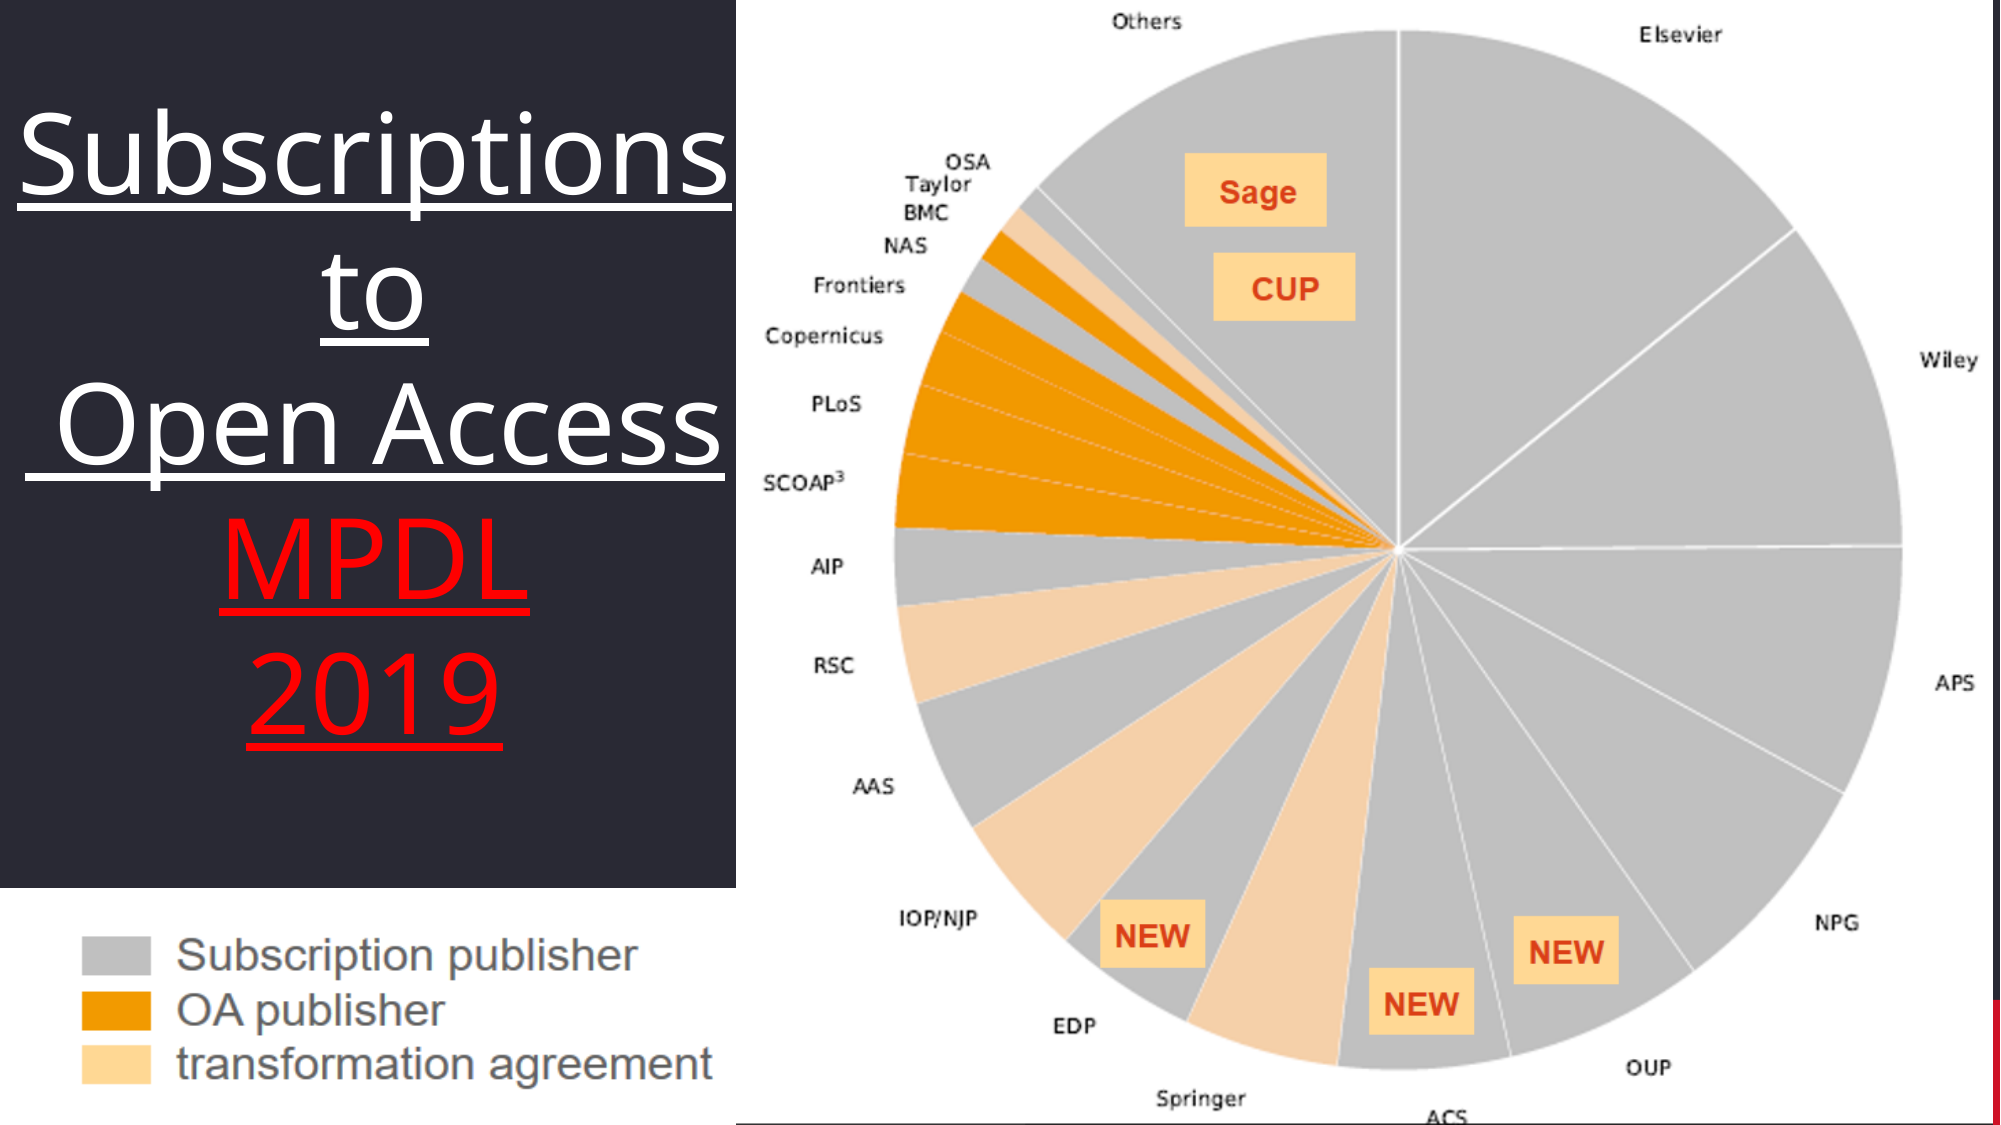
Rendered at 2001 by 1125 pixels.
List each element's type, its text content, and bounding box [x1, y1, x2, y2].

text_box Subscriptions to Open Access MPDL 2019 [0, 74, 731, 765]
picture [0, 0, 1993, 1125]
